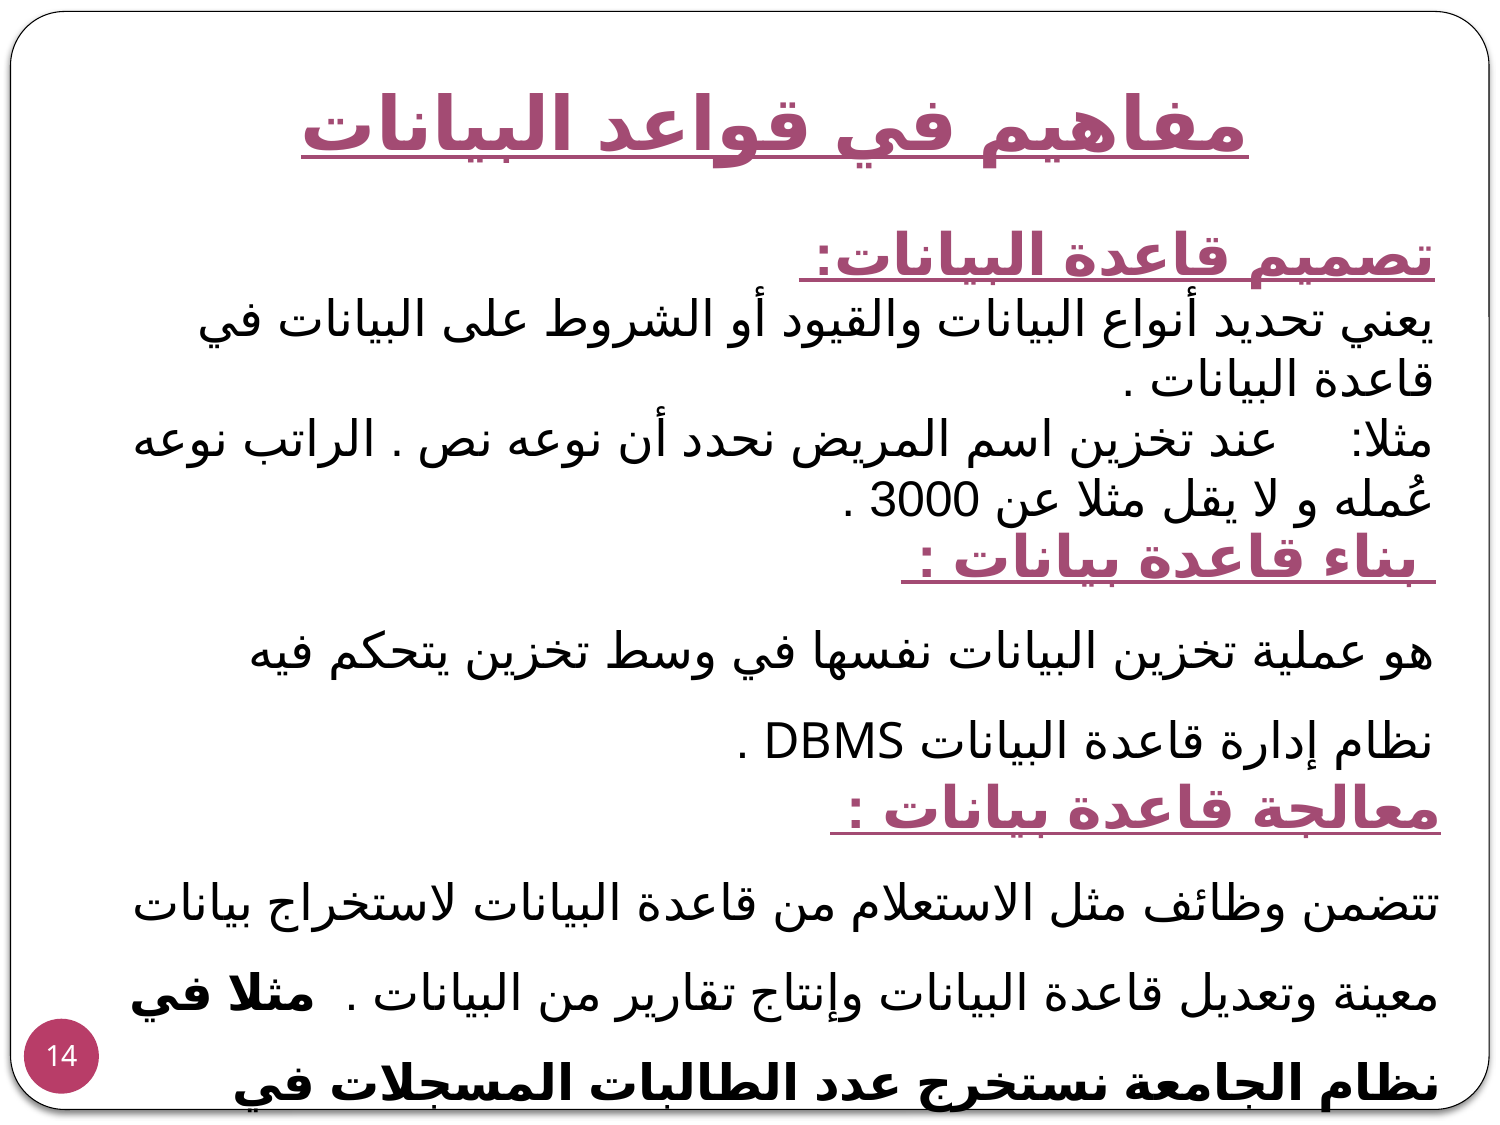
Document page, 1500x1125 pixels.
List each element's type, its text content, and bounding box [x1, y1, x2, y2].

text_box معالجة قاعدة بيانات : تتضمن وظائف مثل الاستعلام من قاعدة البيانات لاستخراج بيانات معينة وتعديل قاعدة البيانات وإنتاج تقارير من البيانات . مثلا في نظام الجامعة نستخرج عدد الطالبات المسجلات في شعبة معينة أو مثلا نغير معلومات عن مادة معينة . [93, 727, 1457, 1125]
text_box مفاهيم في قواعد البيانات [263, 67, 1287, 174]
text_box بناء قاعدة بيانات : هو عملية تخزين البيانات نفسها في وسط تخزين يتحكم فيه نظام إدارة قاعدة البيانات DBMS . [189, 476, 1451, 727]
slide_number 14 [23, 1018, 99, 1094]
text_box تصميم قاعدة البيانات: يعني تحديد أنواع البيانات والقيود أو الشروط على البيانات في قاعدة البيانات . مثلا: عند تخزين اسم المريض نحدد أن نوعه نص . الراتب نوعه عُمله و لا يقل مثلا عن 3000 . [87, 209, 1451, 535]
